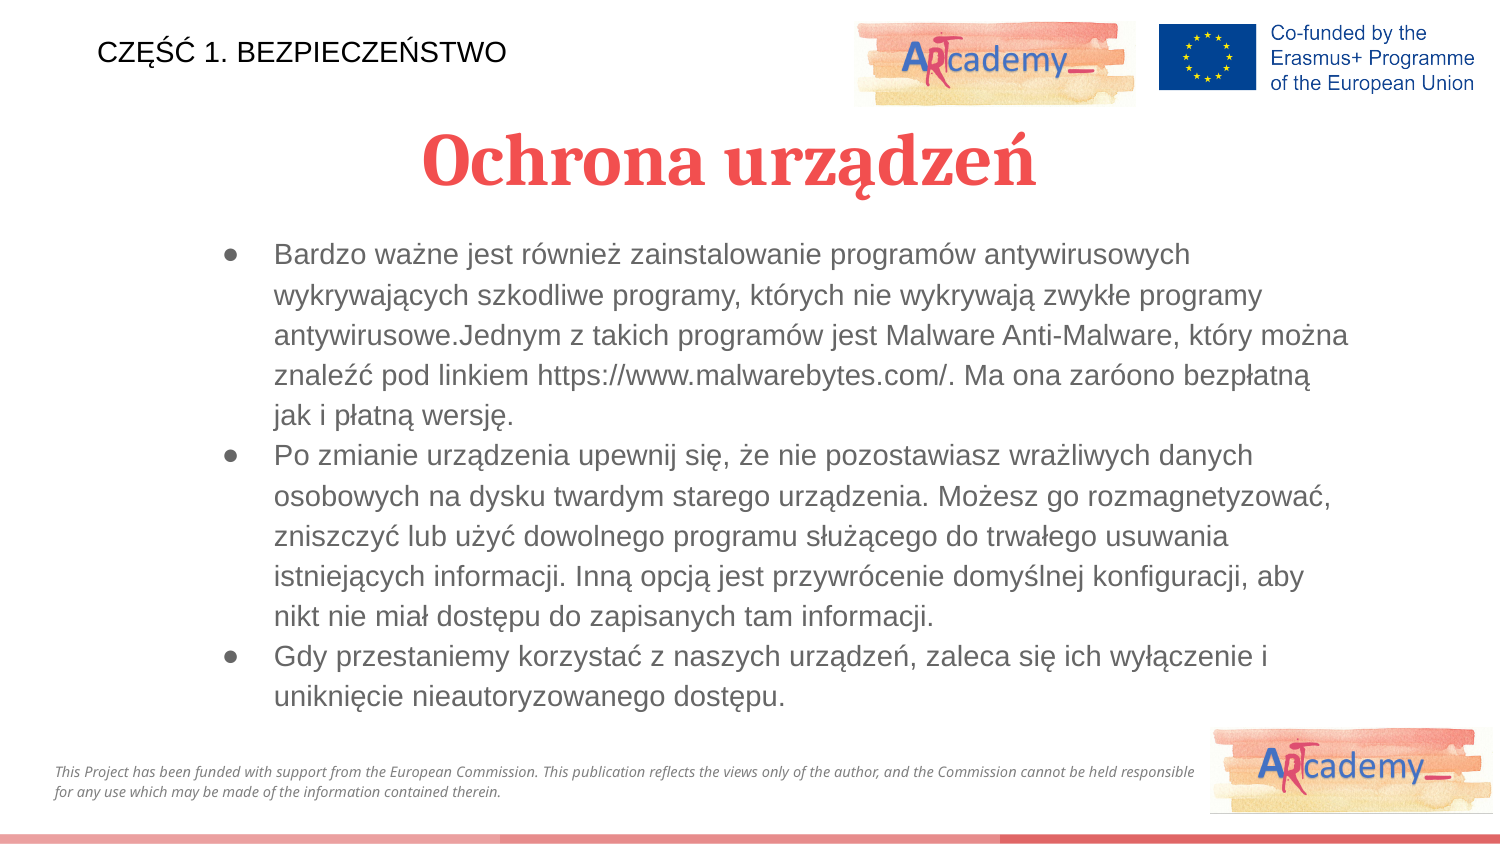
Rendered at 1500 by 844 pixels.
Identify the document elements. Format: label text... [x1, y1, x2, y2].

list Bardzo ważne jest również zainstalowanie programów antywirusowych wykrywających szkodliwe programy, których nie wykrywają zwykłe programy antywirusowe.Jednym z takich programów jest Malware Anti-Malware, który można znaleźć pod linkiem https://www.malwarebytes.com/. Ma ona zaróono bezpłatną jak i płatną wersję. Po zmianie urządzenia upewnij się, że nie pozostawiasz wrażliwych danych osobowych na dysku twardym starego urządzenia. Możesz go rozmagnetyzować, zniszczyć lub użyć dowolnego programu służącego do trwałego usuwania istniejących informacji. Inną opcją jest przywrócenie domyślnej konfiguracji, aby nikt nie miał dostępu do zapisanych tam informacji. Gdy przestaniemy korzystać z naszych urządzeń, zaleca się ich wyłączenie i uniknięcie nieautoryzowanego dostępu. [183, 215, 1371, 615]
picture [1158, 24, 1474, 94]
title Ochrona urządzeń [145, 8, 1317, 216]
picture [1210, 709, 1493, 844]
picture [854, 2, 1137, 138]
text_box This Project has been funded with support from the European Commission. This publication reflects the views only of the author, and the Commission cannot be held responsible for any use which may be made of the information contained therein. [39, 754, 1205, 799]
text_box CZĘŚĆ 1. BEZPIECZEŃSTWO [82, 26, 540, 76]
